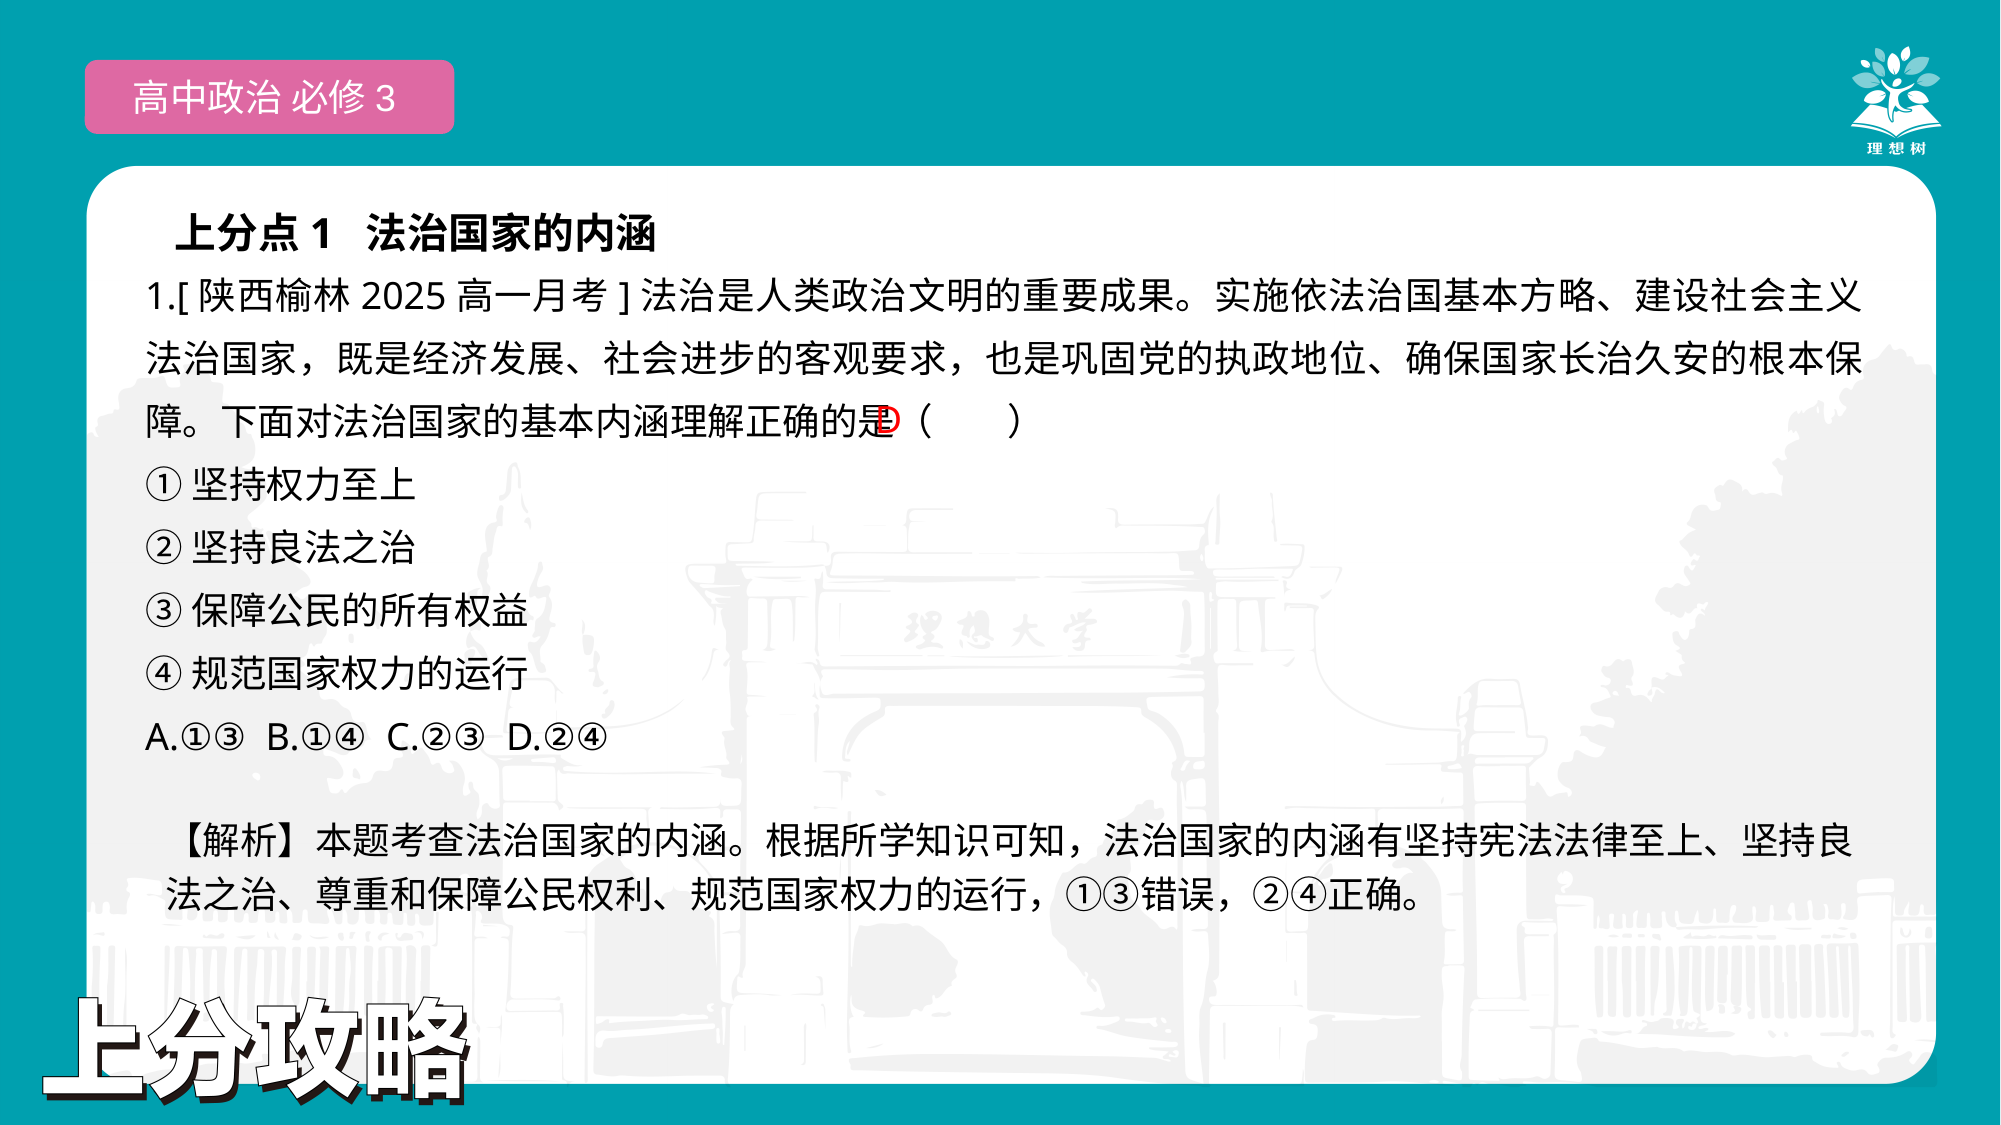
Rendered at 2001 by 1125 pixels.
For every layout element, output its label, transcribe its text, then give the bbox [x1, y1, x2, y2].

text_box D [850, 366, 967, 449]
text_box 上分点1 法治国家的内涵 [159, 199, 1206, 264]
text_box 1.[陕西榆林2025高一月考]法治是人类政治文明的重要成果。实施依法治国基本方略、建设社会主义法治国家，既是经济发展、社会进步的客观要求，也是巩固党的执政地位、确保国家长治久安的根本保障。下面对法治国家的基本内涵理解正确的是（ ） ①坚持权力至上 ②坚持良法之治 ③保障公民的所有权益 ④规范国家权力的运行 A.①③ B.①④ C.②③ D.②④ [130, 246, 1880, 765]
picture [0, 0, 2001, 1125]
text_box 高中政治 必修3 [83, 58, 456, 135]
text_box 【解析】本题考查法治国家的内涵。根据所学知识可知，法治国家的内涵有坚持宪法法律至上、坚持良法之治、尊重和保障公民权利、规范国家权力的运行，①③错误，②④正确。 [150, 800, 1869, 924]
